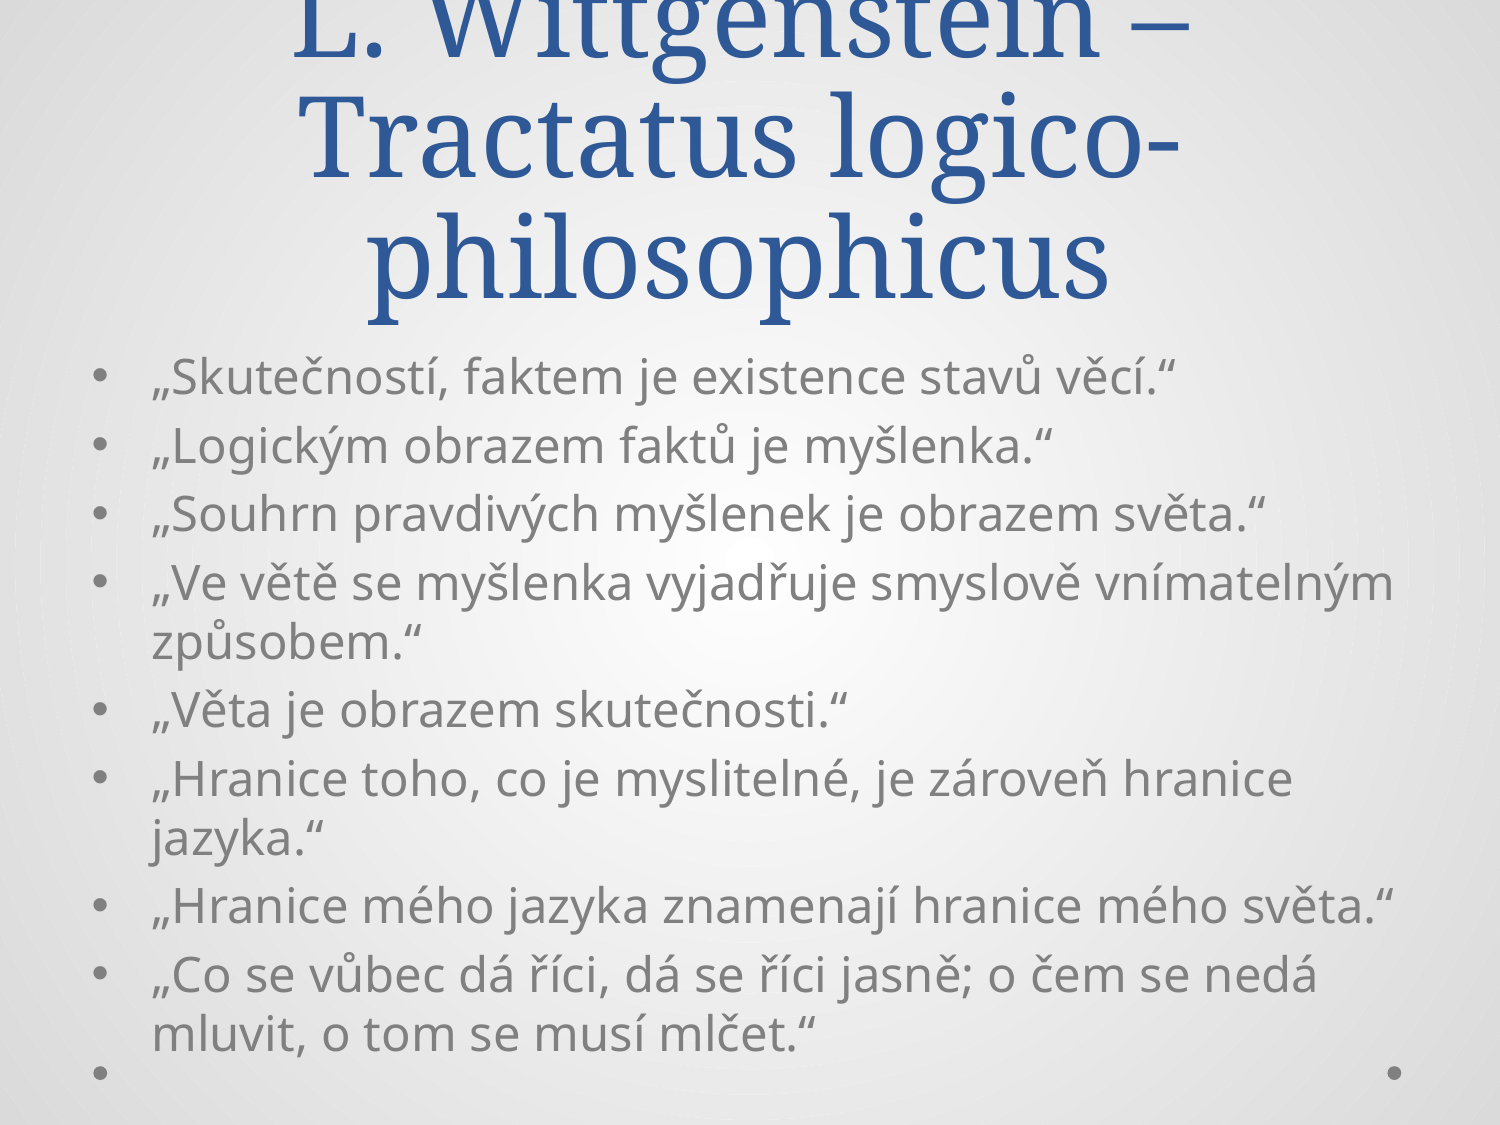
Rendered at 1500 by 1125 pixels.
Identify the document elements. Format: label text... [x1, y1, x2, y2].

title L. Wittgenstein –Tractatus logico-philosophicus [64, 66, 1415, 329]
list „Skutečností, faktem je existence stavů věcí.“ „Logickým obrazem faktů je myšlenka.“ „Souhrn pravdivých myšlenek je obrazem světa.“ „Ve větě se myšlenka vyjadřuje smyslově vnímatelným způsobem.“ „Věta je obrazem skutečnosti.“ „Hranice toho, co je myslitelné, je zároveň hranice jazyka.“ „Hranice mého jazyka znamenají hranice mého světa.“ „Co se vůbec dá říci, dá se říci jasně; o čem se nedá mluvit, o tom se musí mlčet.“ [76, 338, 1427, 1081]
